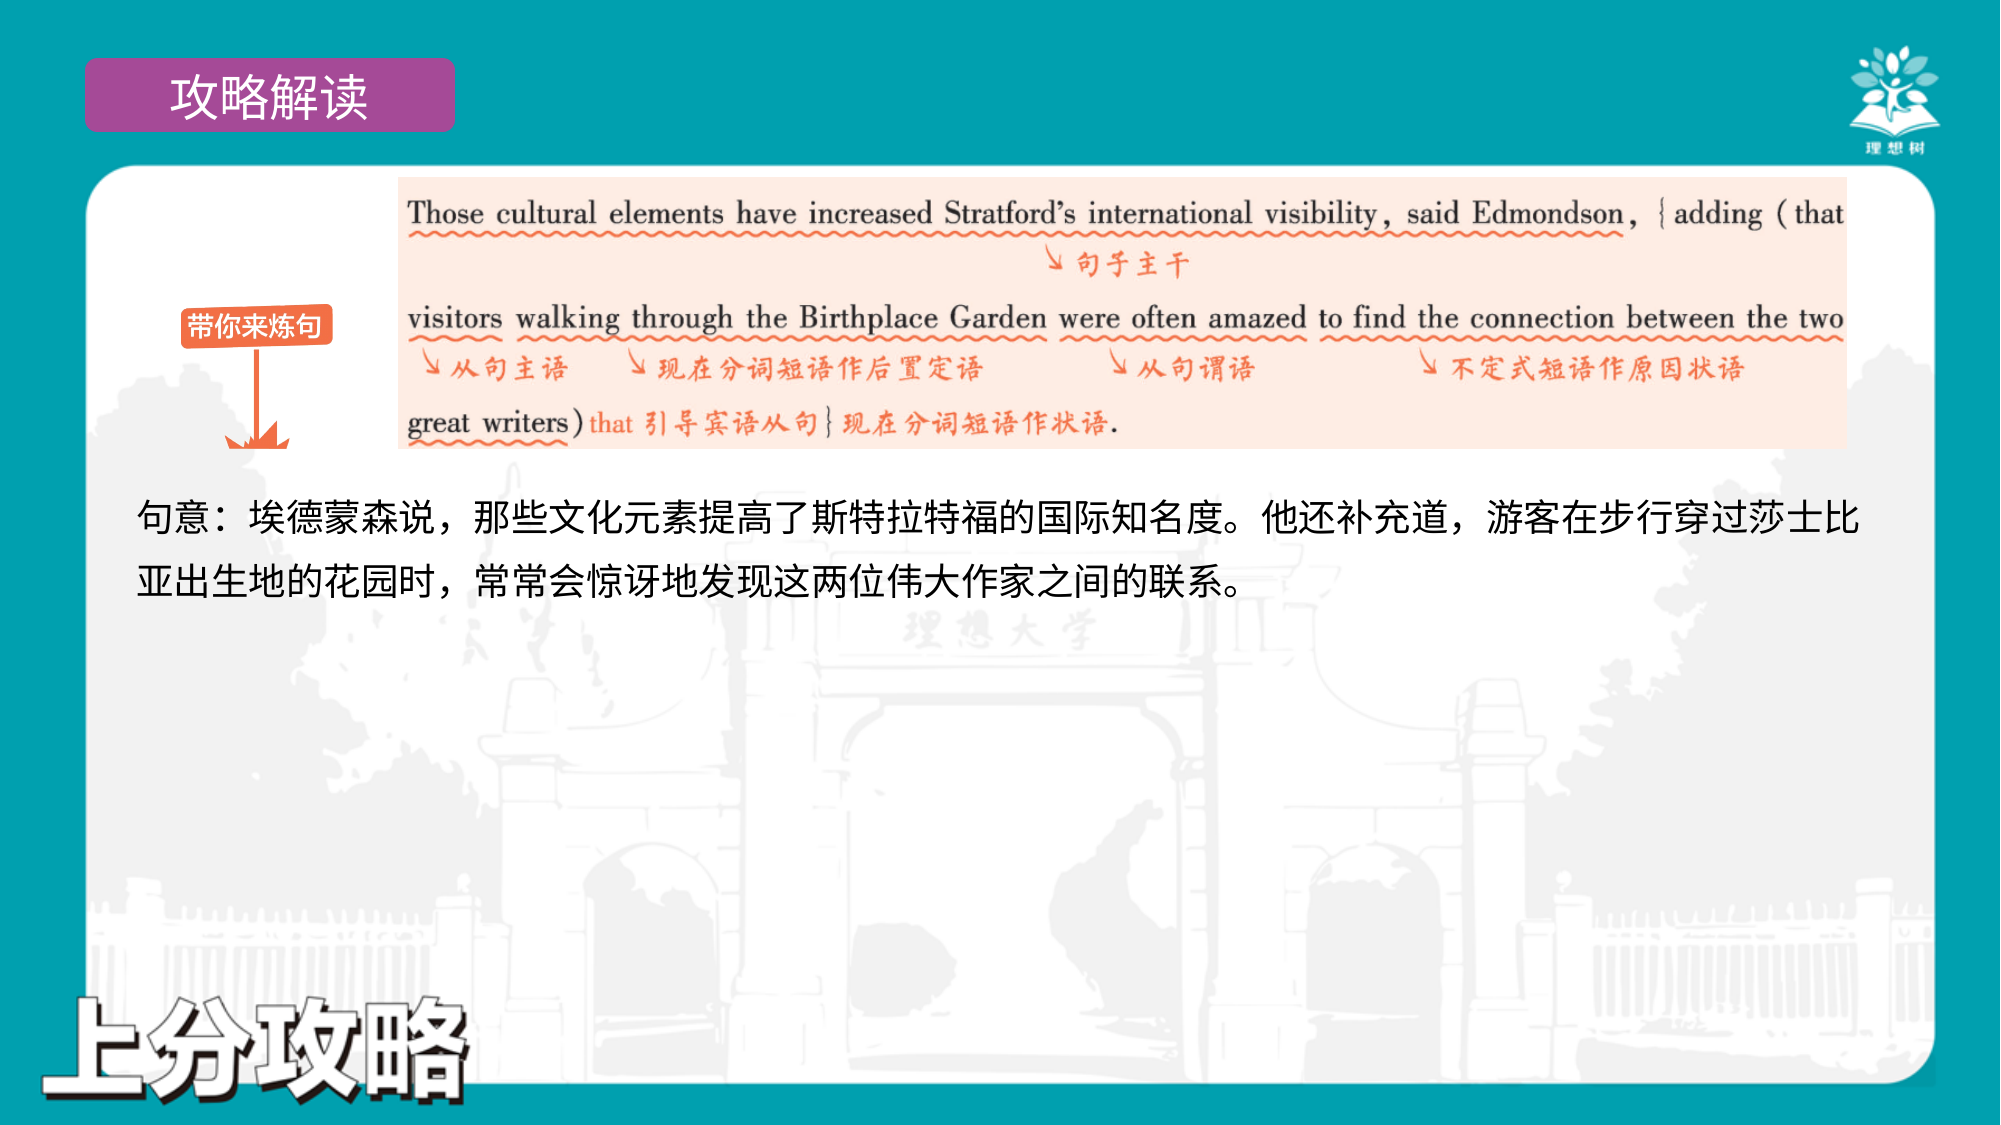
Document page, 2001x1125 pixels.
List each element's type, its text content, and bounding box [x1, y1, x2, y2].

text_box 句意：埃德蒙森说，那些文化元素提高了斯特拉特福的国际知名度。他还补充道，游客在步行穿过莎士比 亚出生地的花园时，常常会惊讶地发现这两位伟大作家之间的联系。 [136, 469, 1865, 597]
picture [0, 0, 2000, 1125]
